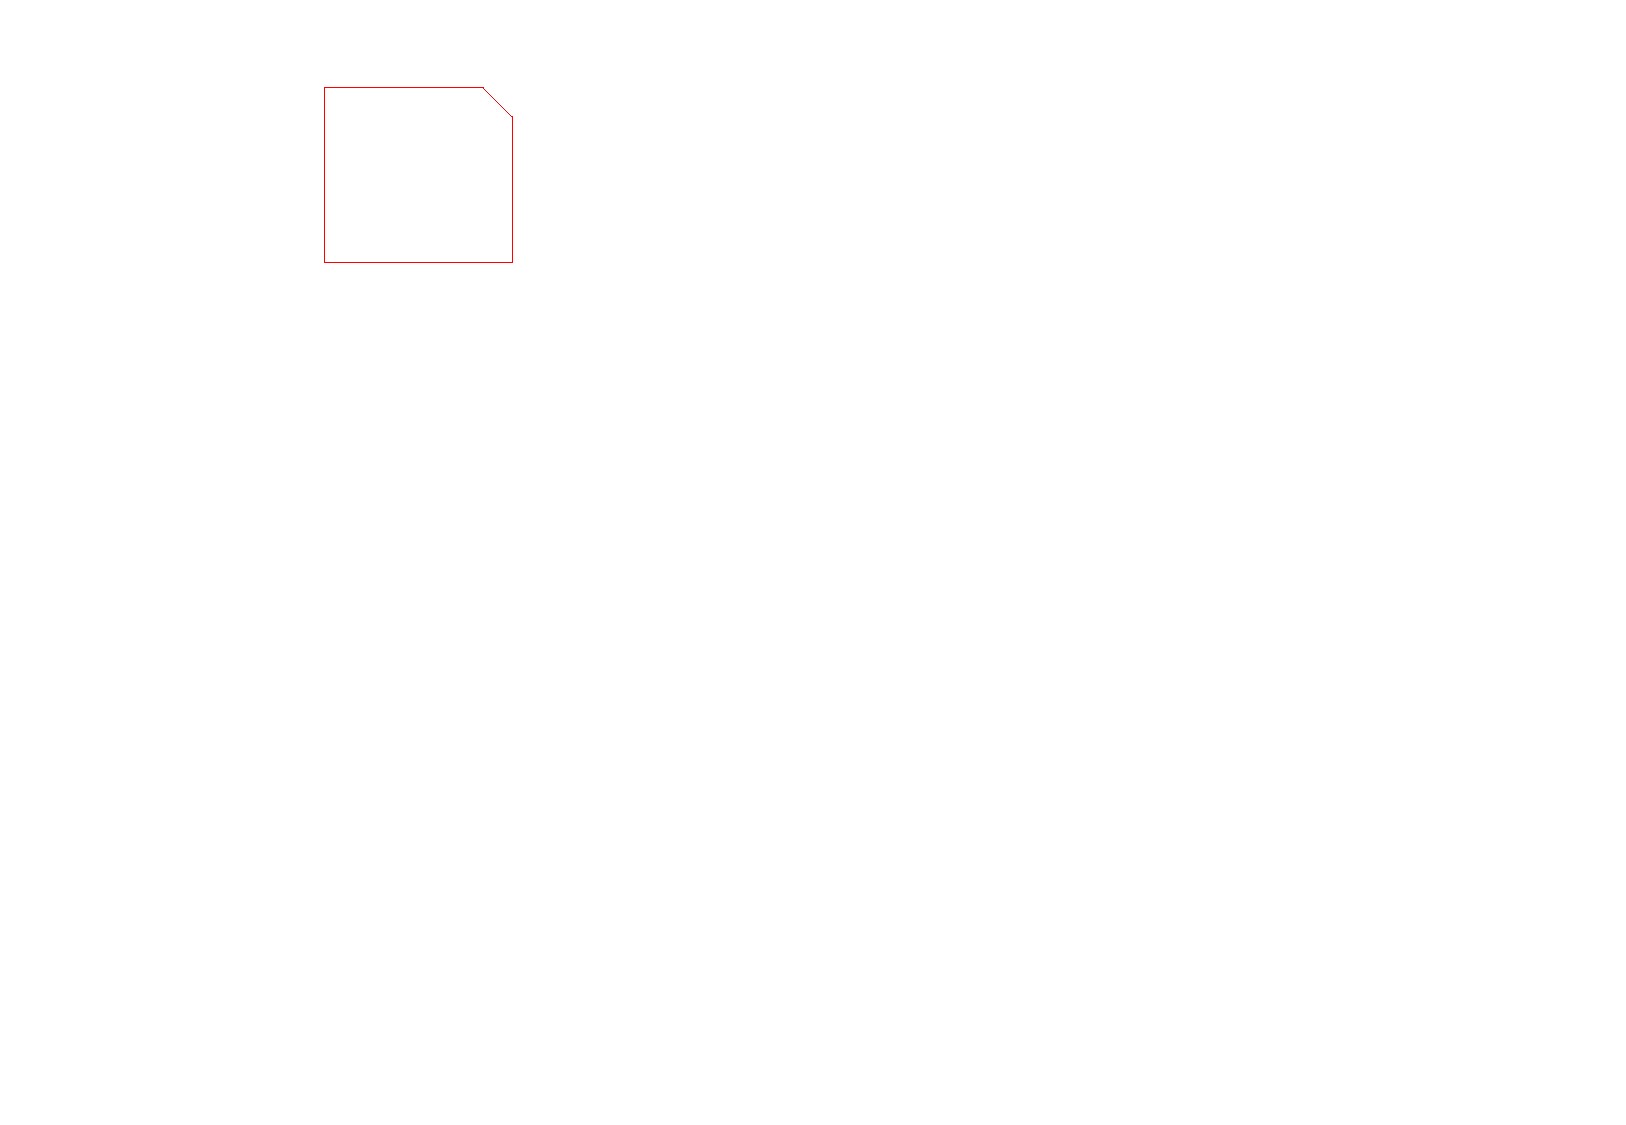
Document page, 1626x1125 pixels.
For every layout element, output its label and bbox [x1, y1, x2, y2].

text_box [324, 87, 513, 263]
